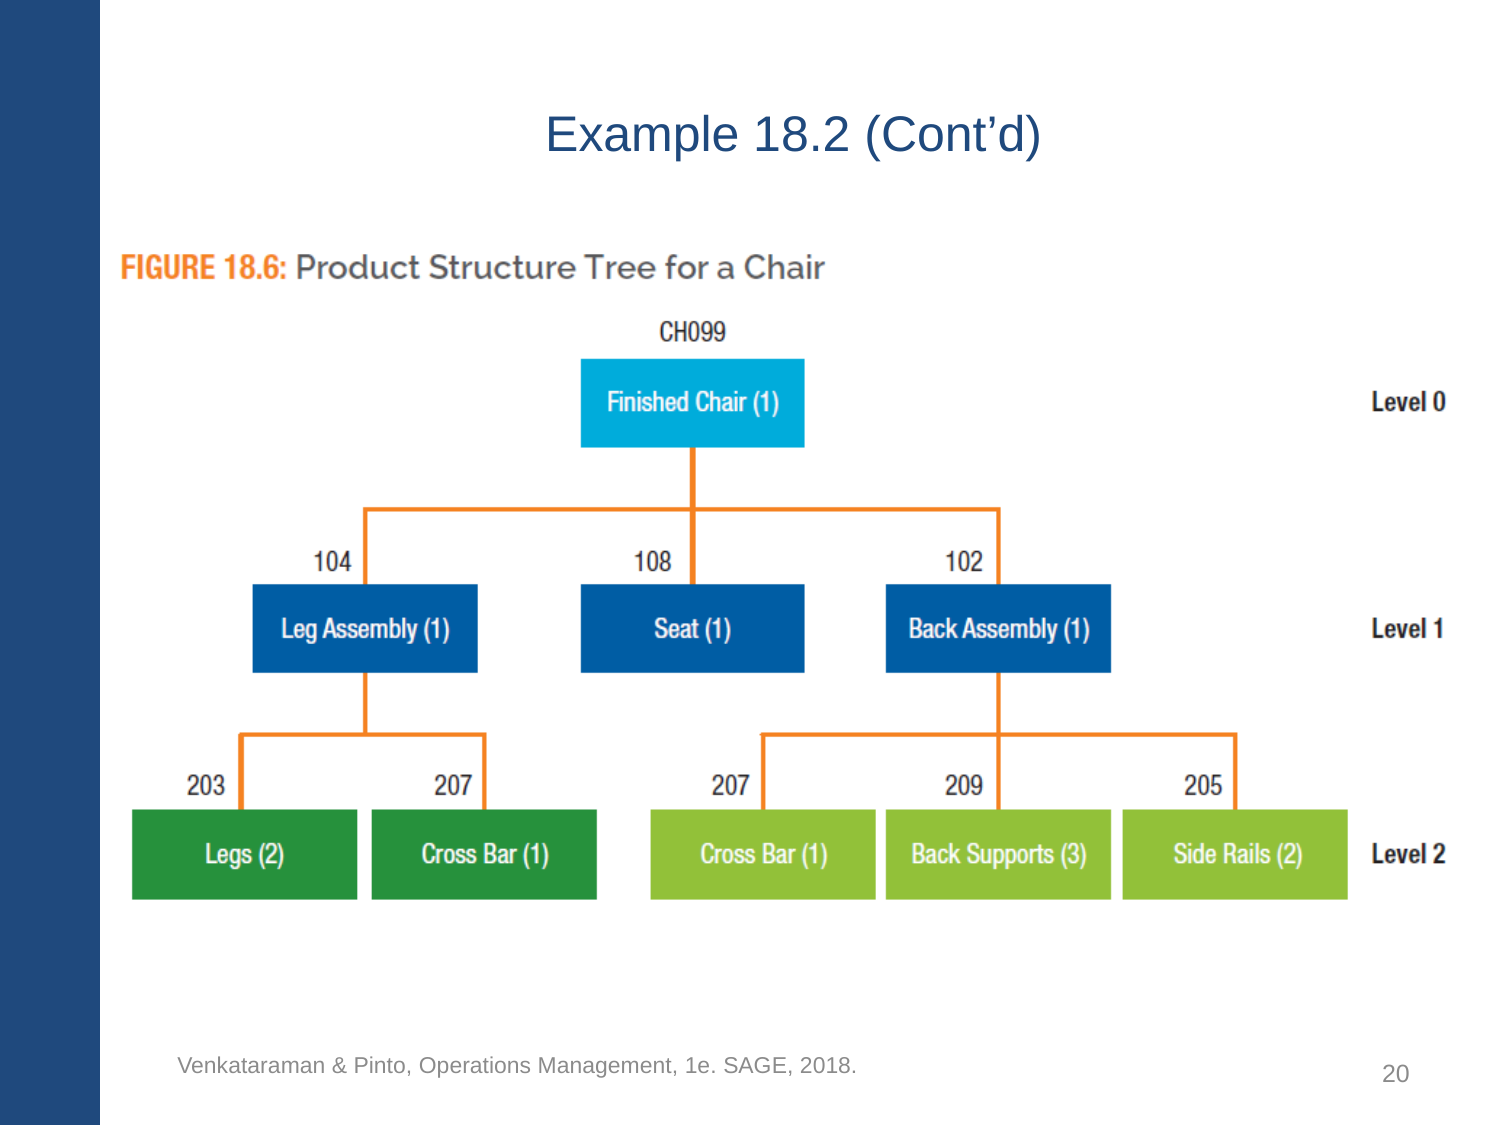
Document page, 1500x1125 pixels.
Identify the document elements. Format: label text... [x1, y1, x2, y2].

footer Venkataraman & Pinto, Operations Management, 1e. SAGE, 2018. [162, 1042, 1313, 1103]
slide_number 20 [1350, 1042, 1425, 1103]
title Example 18.2 (Cont’d) [162, 37, 1425, 225]
picture [112, 237, 1486, 942]
